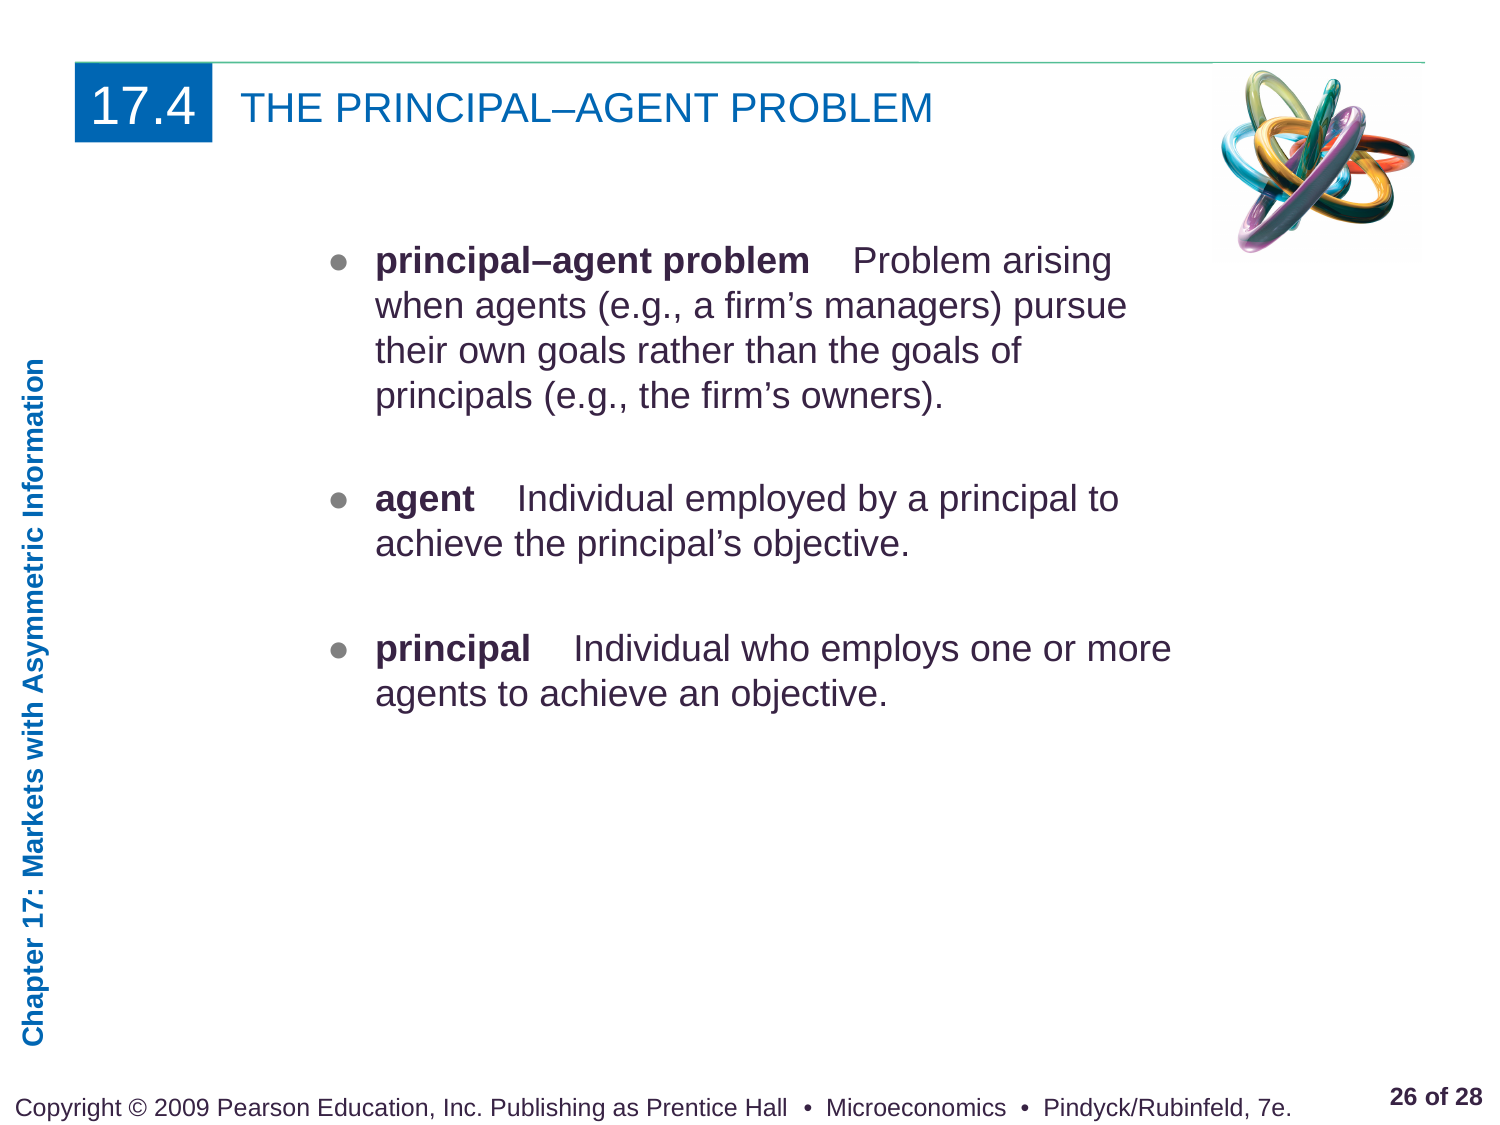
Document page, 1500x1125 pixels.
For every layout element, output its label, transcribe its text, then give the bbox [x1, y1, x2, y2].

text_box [1420, 62, 1426, 69]
picture [1212, 63, 1422, 263]
text_box ● principal–agent problem Problem arising when agents (e.g., a firm’s managers) pursue their own goals rather than the goals of principals (e.g., the firm’s owners). [312, 229, 1188, 424]
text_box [74, 62, 1213, 143]
text_box ● agent Individual employed by a principal to achieve the principal’s objective. [312, 466, 1188, 572]
text_box ● principal Individual who employs one or more agents to achieve an objective. [312, 616, 1188, 722]
